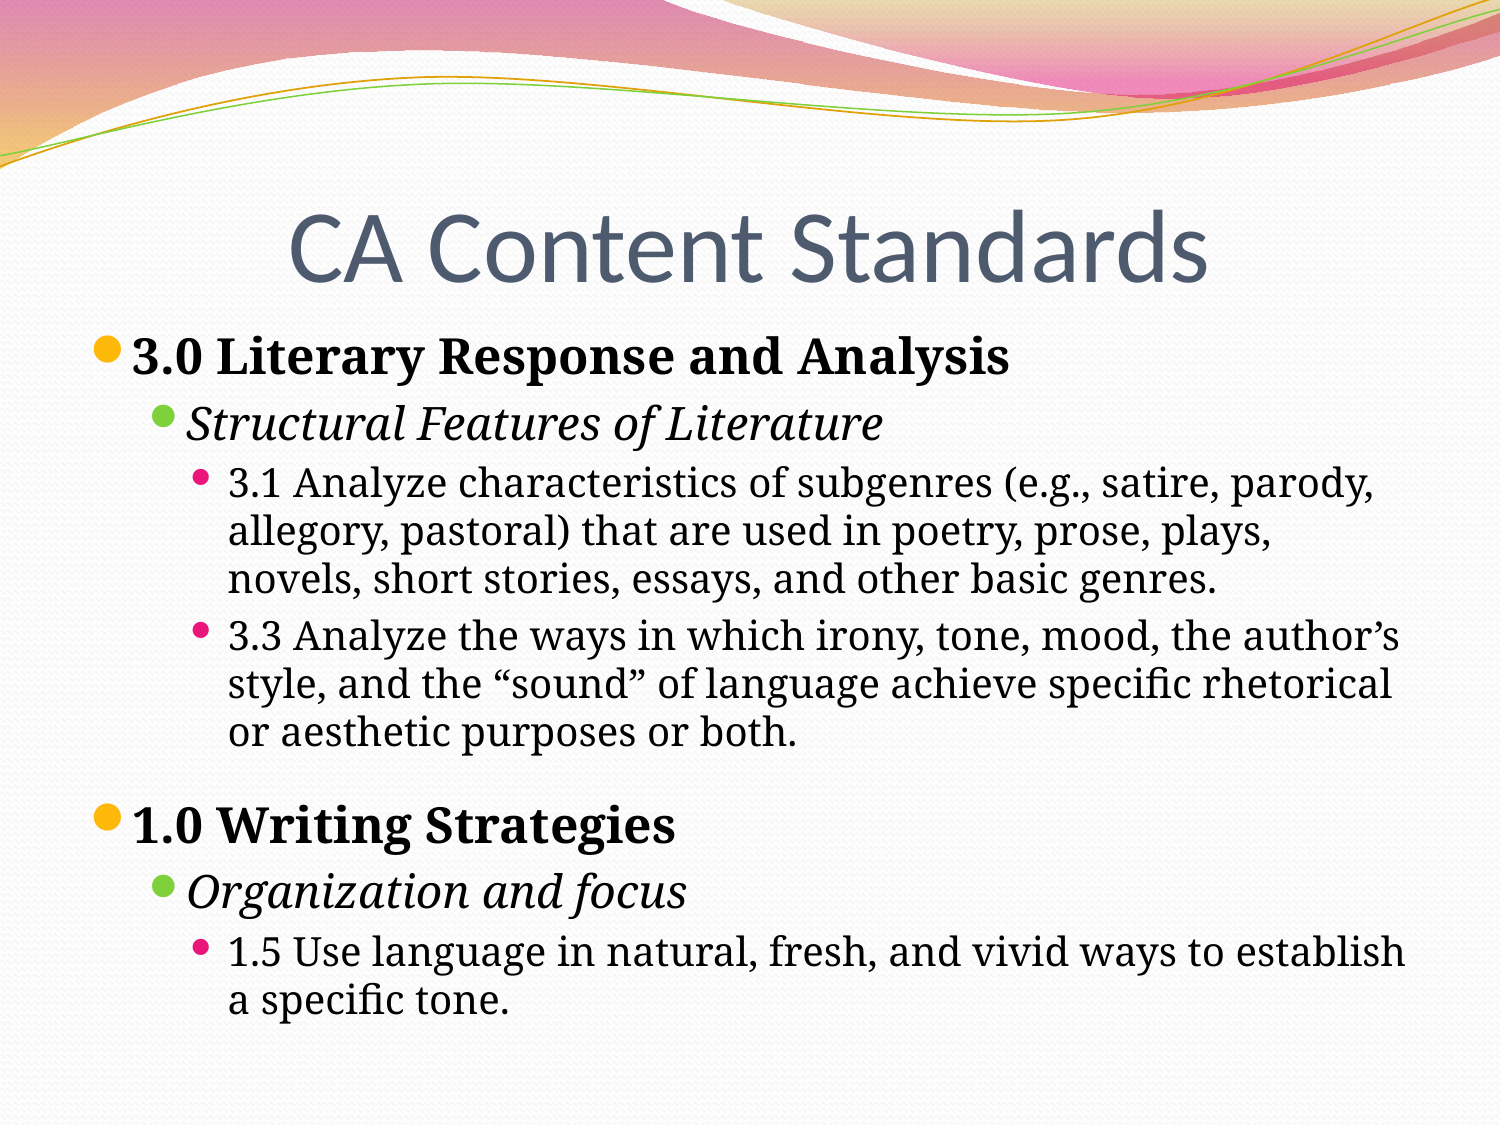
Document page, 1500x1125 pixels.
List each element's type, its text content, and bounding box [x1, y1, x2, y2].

title CA Content Standards [75, 115, 1425, 303]
list 3.0 Literary Response and Analysis Structural Features of Literature 3.1 Analyze characteristics of subgenres (e.g., satire, parody, allegory, pastoral) that are used in poetry, prose, plays, novels, short stories, essays, and other basic genres. 3.3 Analyze the ways in which irony, tone, mood, the author’s style, and the “sound” of language achieve specific rhetorical or aesthetic purposes or both. 1.0 Writing Strategies Organization and focus 1.5 Use language in natural, fresh, and vivid ways to establish a specific tone. [75, 317, 1425, 1038]
